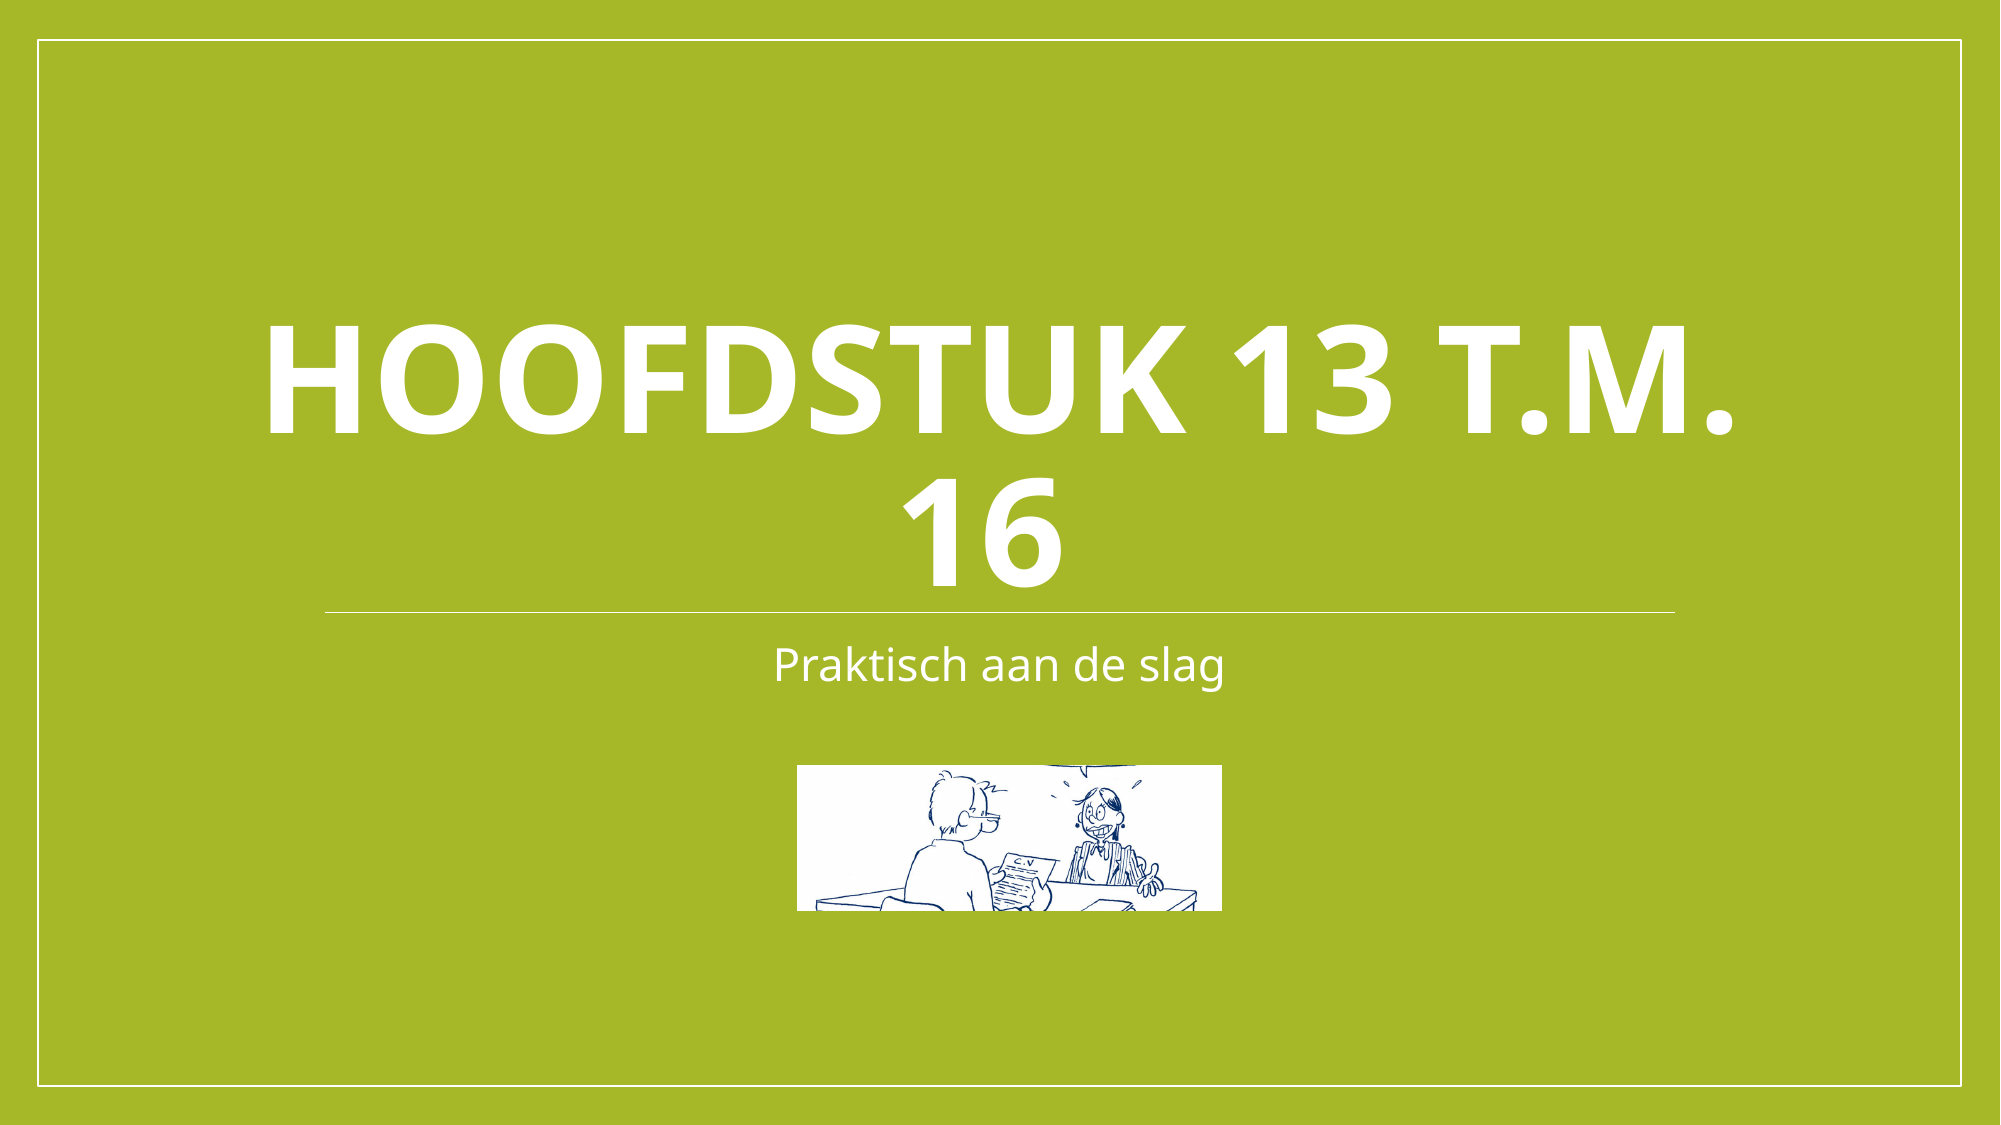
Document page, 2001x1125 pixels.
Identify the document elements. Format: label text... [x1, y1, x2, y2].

subtitle Praktisch aan de slag [280, 634, 1719, 863]
title Hoofdstuk 13 t.m. 16 [182, 144, 1818, 625]
picture [796, 765, 1222, 912]
